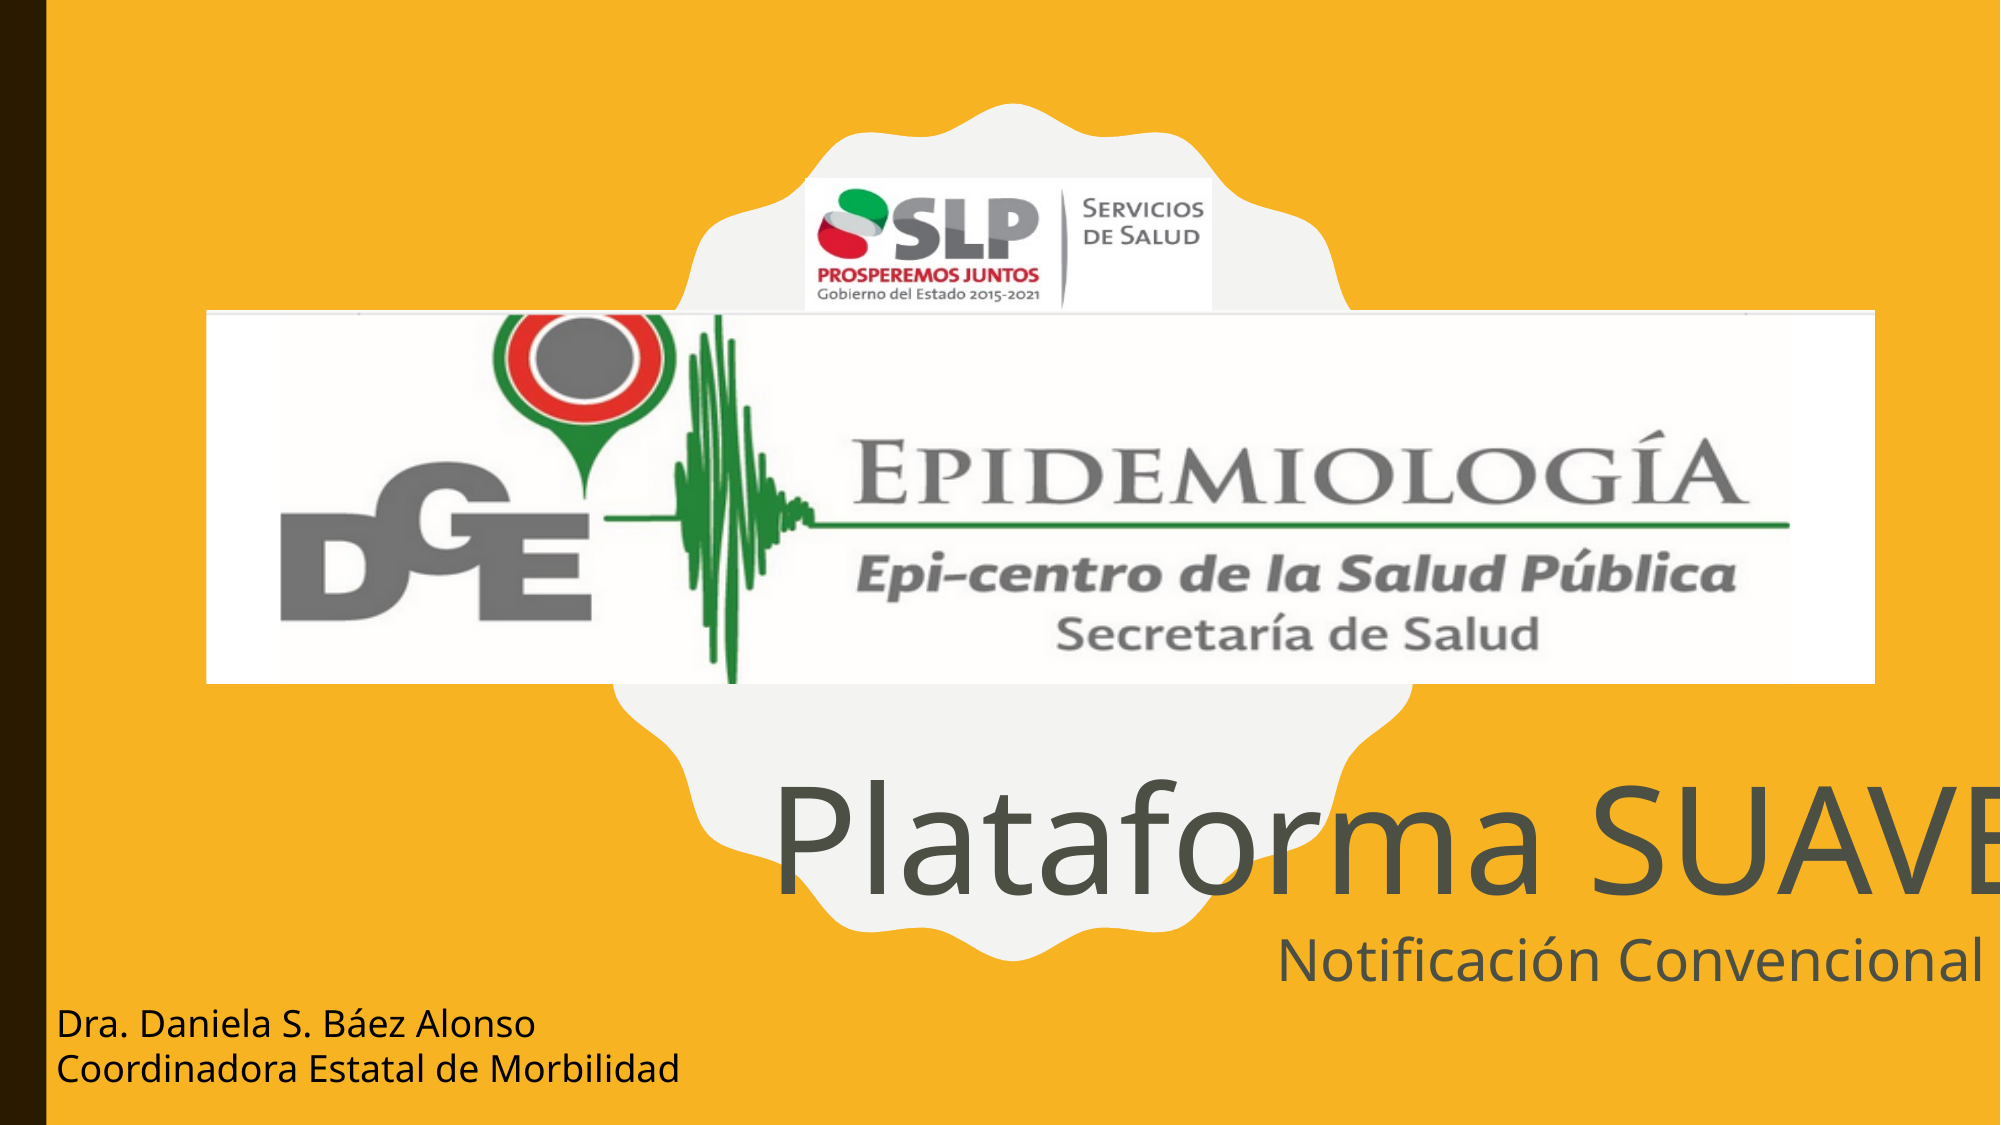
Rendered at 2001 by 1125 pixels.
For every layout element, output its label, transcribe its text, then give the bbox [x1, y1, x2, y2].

text_box Plataforma SUAVE [753, 736, 2000, 932]
text_box Notificación Convencional [1261, 916, 2000, 1001]
text_box Dra. Daniela S. Báez Alonso Coordinadora Estatal de Morbilidad [41, 993, 716, 1098]
picture [206, 178, 1875, 684]
